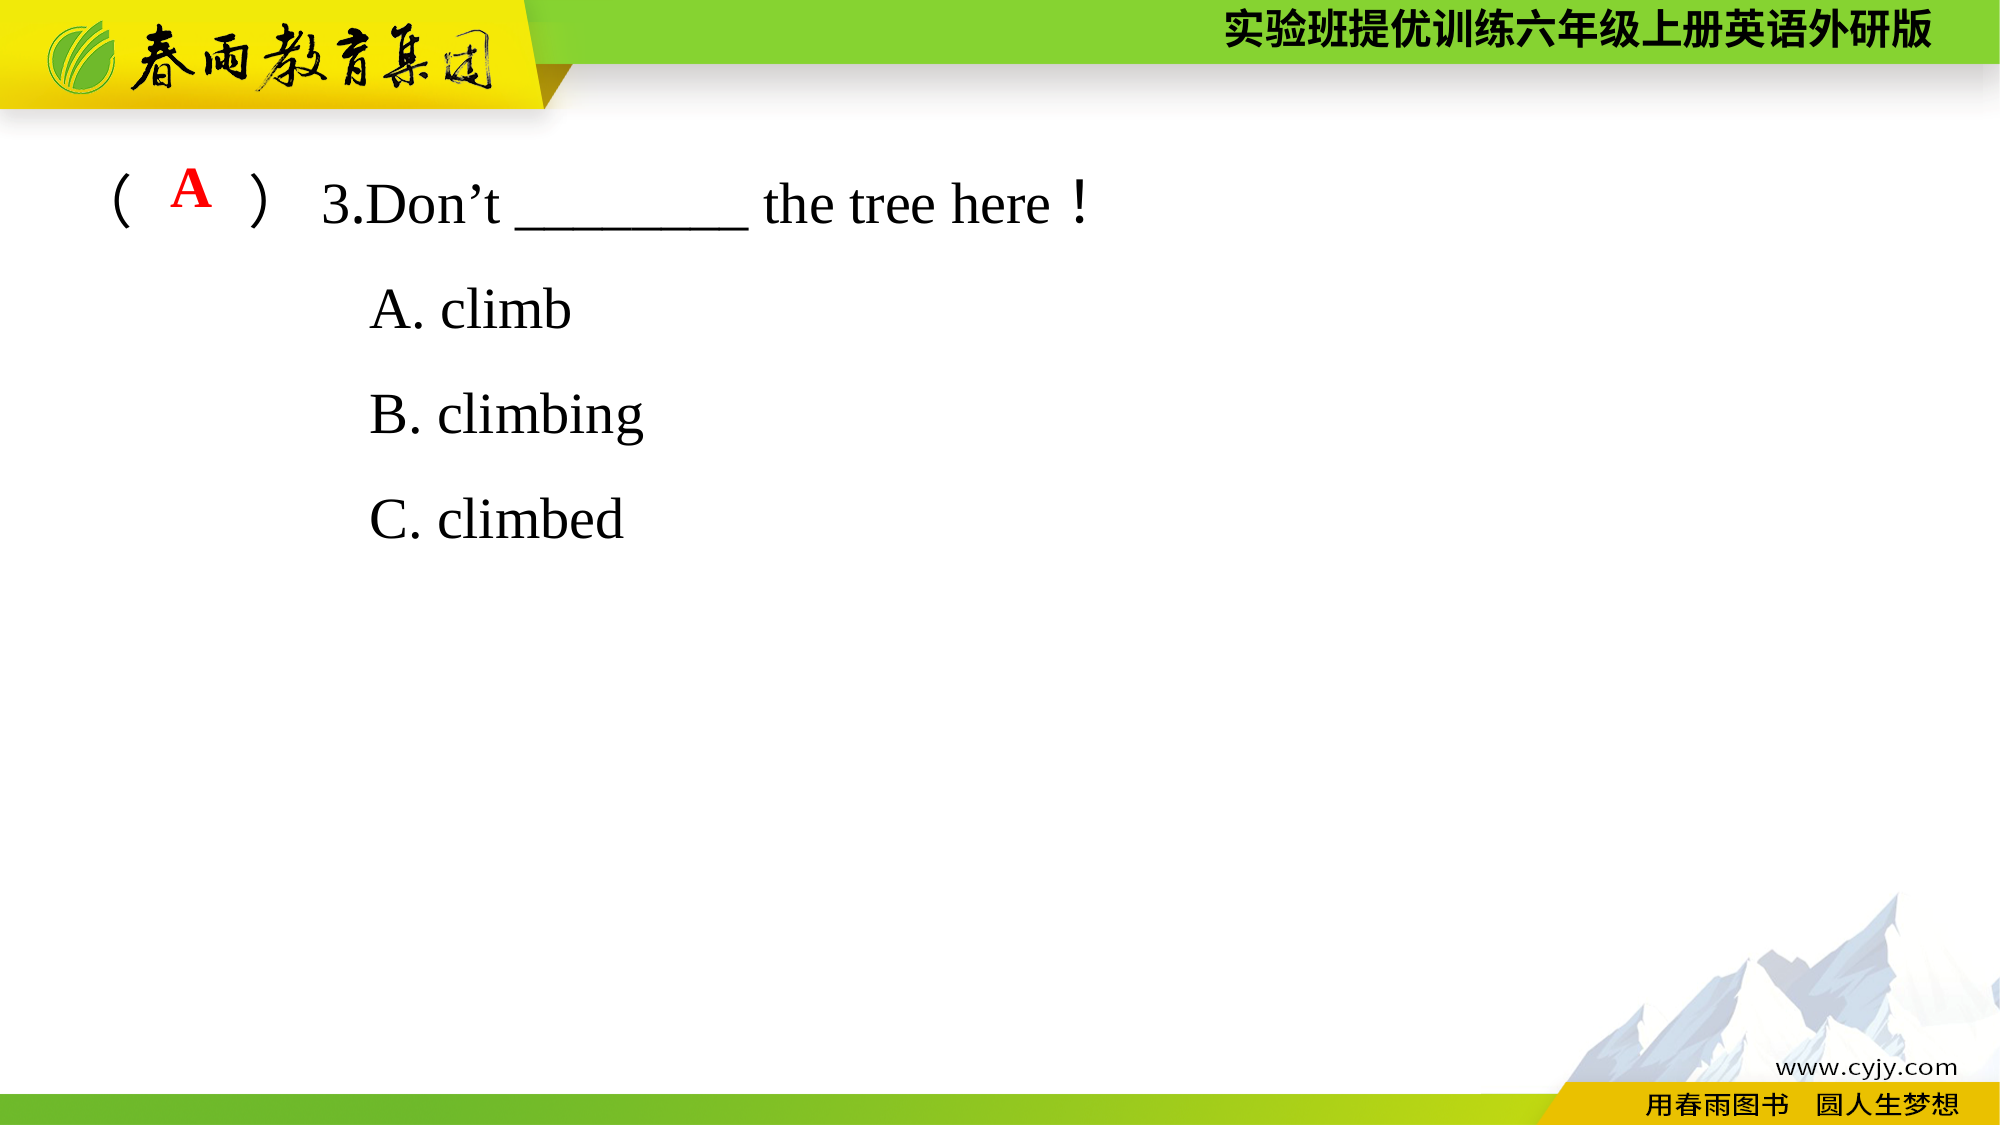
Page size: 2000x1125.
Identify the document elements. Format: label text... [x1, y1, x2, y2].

list （ ）3.Don’t ________ the tree here！ A. climb B. climbing C. climbed [59, 122, 1944, 549]
picture [0, 0, 2000, 1125]
text_box A [155, 141, 228, 227]
